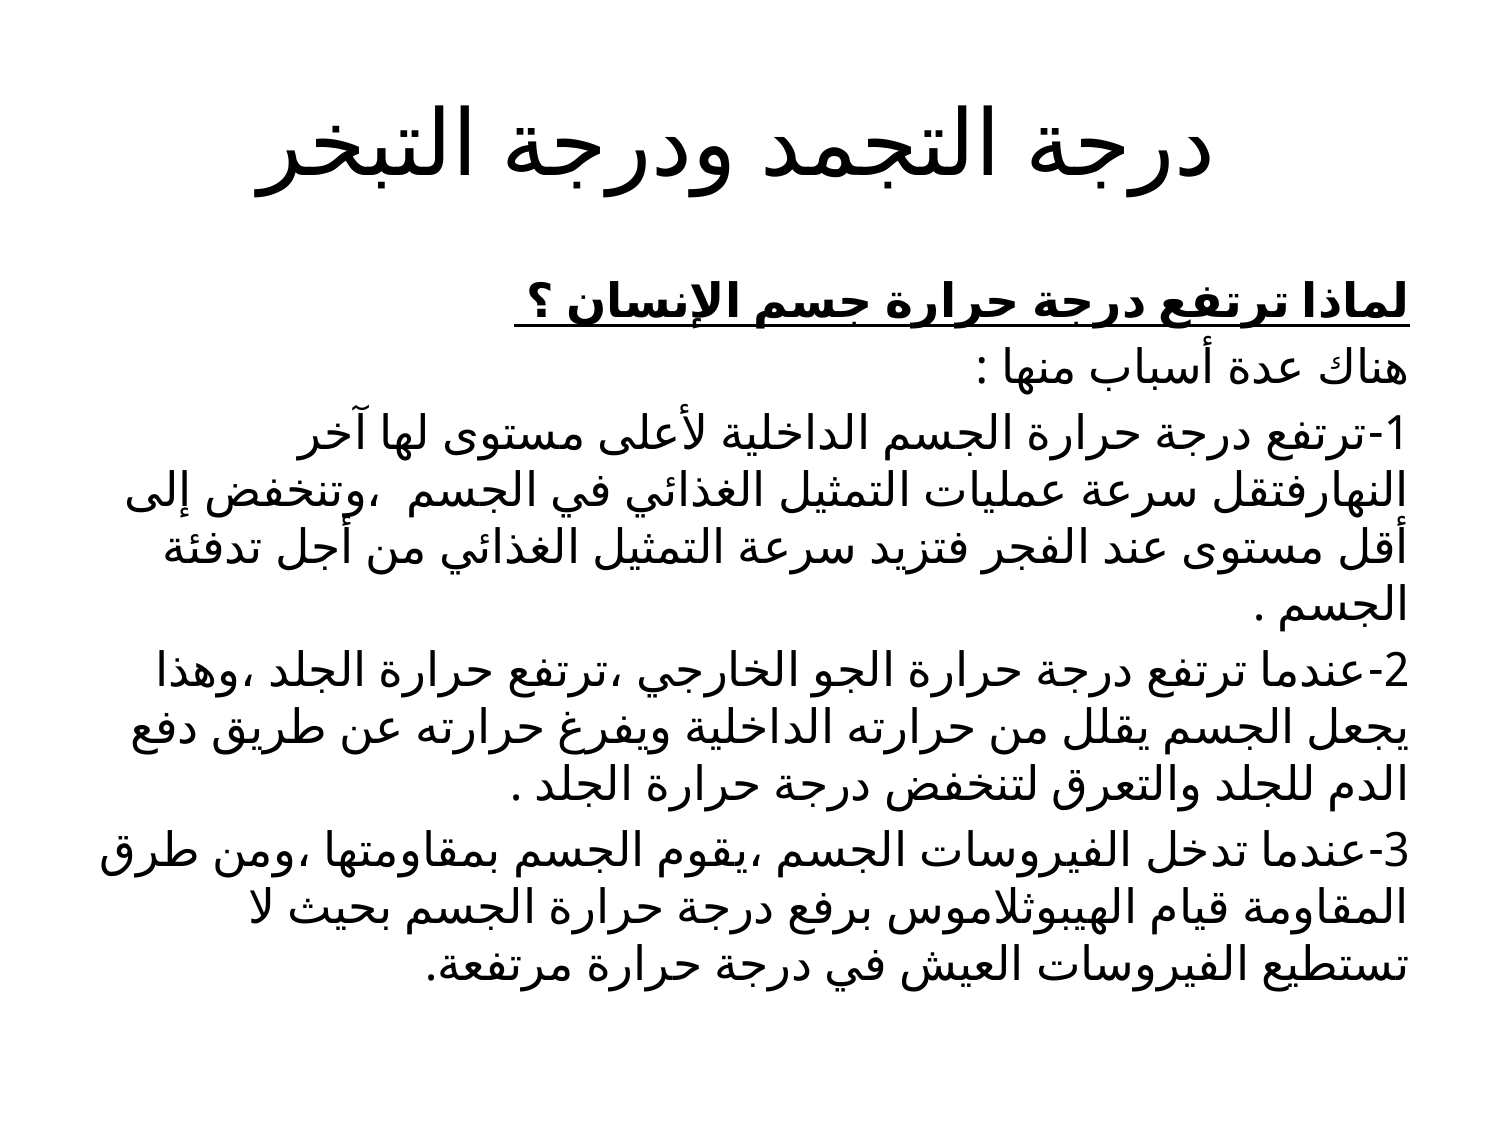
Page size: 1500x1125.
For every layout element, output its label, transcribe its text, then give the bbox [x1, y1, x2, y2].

list لماذا ترتفع درجة حرارة جسم الإنسان ؟ هناك عدة أسباب منها : 1-ترتفع درجة حرارة الجسم الداخلية لأعلى مستوى لها آخر النهارفتقل سرعة عمليات التمثيل الغذائي في الجسم ،وتنخفض إلى أقل مستوى عند الفجر فتزيد سرعة التمثيل الغذائي من أجل تدفئة الجسم . 2-عندما ترتفع درجة حرارة الجو الخارجي ،ترتفع حرارة الجلد ،وهذا يجعل الجسم يقلل من حرارته الداخلية ويفرغ حرارته عن طريق دفع الدم للجلد والتعرق لتنخفض درجة حرارة الجلد . 3-عندما تدخل الفيروسات الجسم ،يقوم الجسم بمقاومتها ،ومن طرق المقاومة قيام الهيبوثلاموس برفع درجة حرارة الجسم بحيث لا تستطيع الفيروسات العيش في درجة حرارة مرتفعة. [75, 262, 1425, 1005]
title درجة التجمد ودرجة التبخر [75, 45, 1425, 233]
